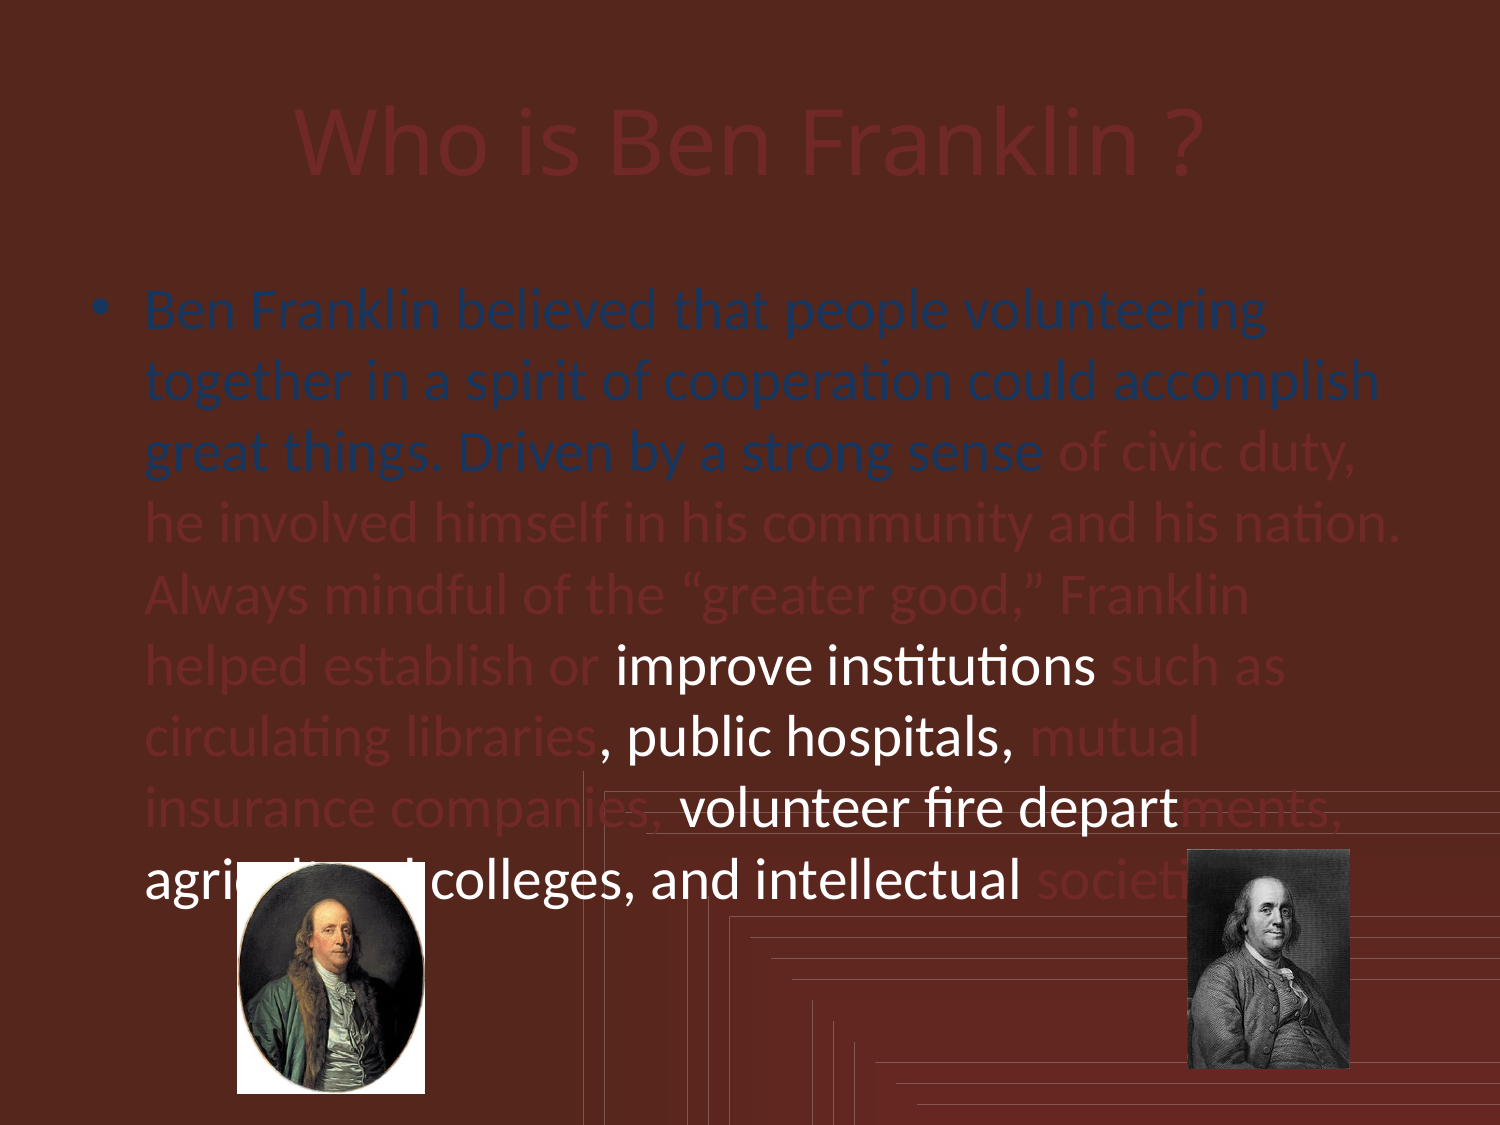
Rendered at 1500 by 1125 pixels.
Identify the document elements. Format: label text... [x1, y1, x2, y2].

list Ben Franklin believed that people volunteering together in a spirit of cooperation could accomplish great things. Driven by a strong sense of civic duty, he involved himself in his community and his nation. Always mindful of the “greater good,” Franklin helped establish or improve institutions such as circulating libraries, public hospitals, mutual insurance companies, volunteer fire departments, agricultural colleges, and intellectual societies. [75, 262, 1425, 1005]
title Who is Ben Franklin ? [75, 45, 1425, 233]
text_box [374, 304, 1125, 410]
picture [237, 862, 426, 1094]
picture [1187, 849, 1351, 1069]
